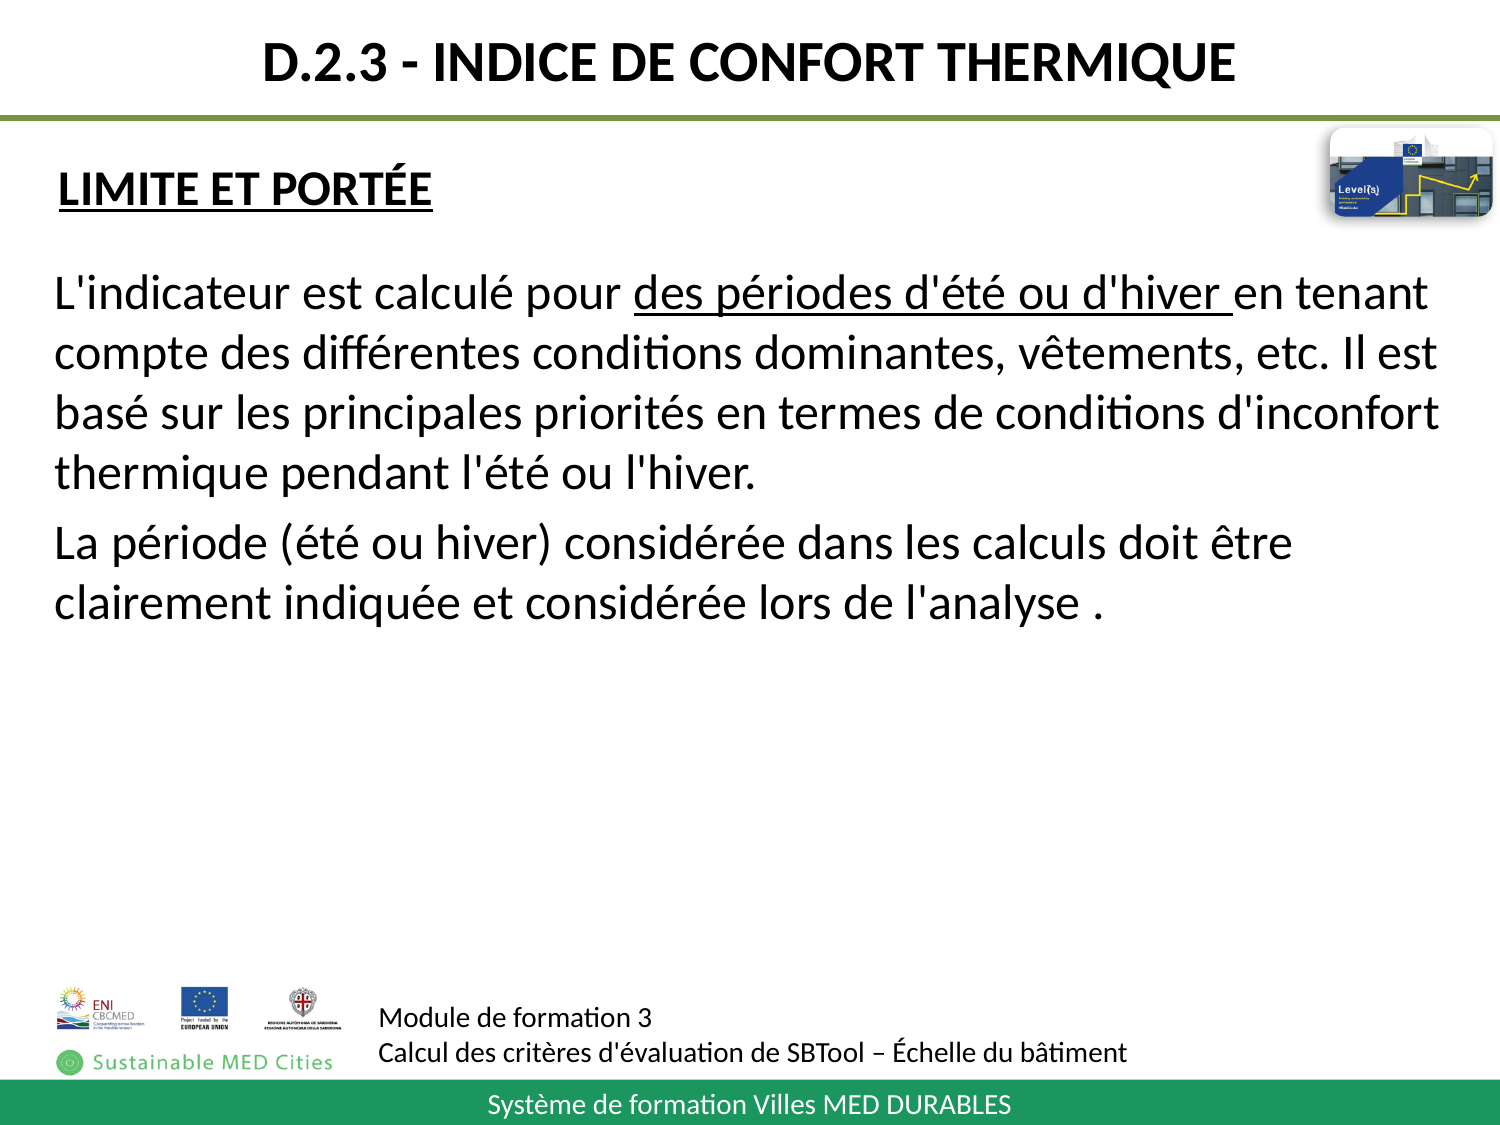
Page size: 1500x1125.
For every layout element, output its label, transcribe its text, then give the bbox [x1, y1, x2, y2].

text_box LIMITE ET PORTÉE [43, 147, 1331, 235]
picture [1329, 127, 1493, 217]
title D.2.3 - INDICE DE CONFORT THERMIQUE [0, 0, 1500, 117]
text_box L'indicateur est calculé pour des périodes d'été ou d'hiver en tenant compte des différentes conditions dominantes, vêtements, etc. Il est basé sur les principales priorités en termes de conditions d'inconfort thermique pendant l'été ou l'hiver. La période (été ou hiver) considérée dans les calculs doit être clairement indiquée et considérée lors de l'analyse . [39, 251, 1460, 843]
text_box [0, 972, 1500, 1125]
